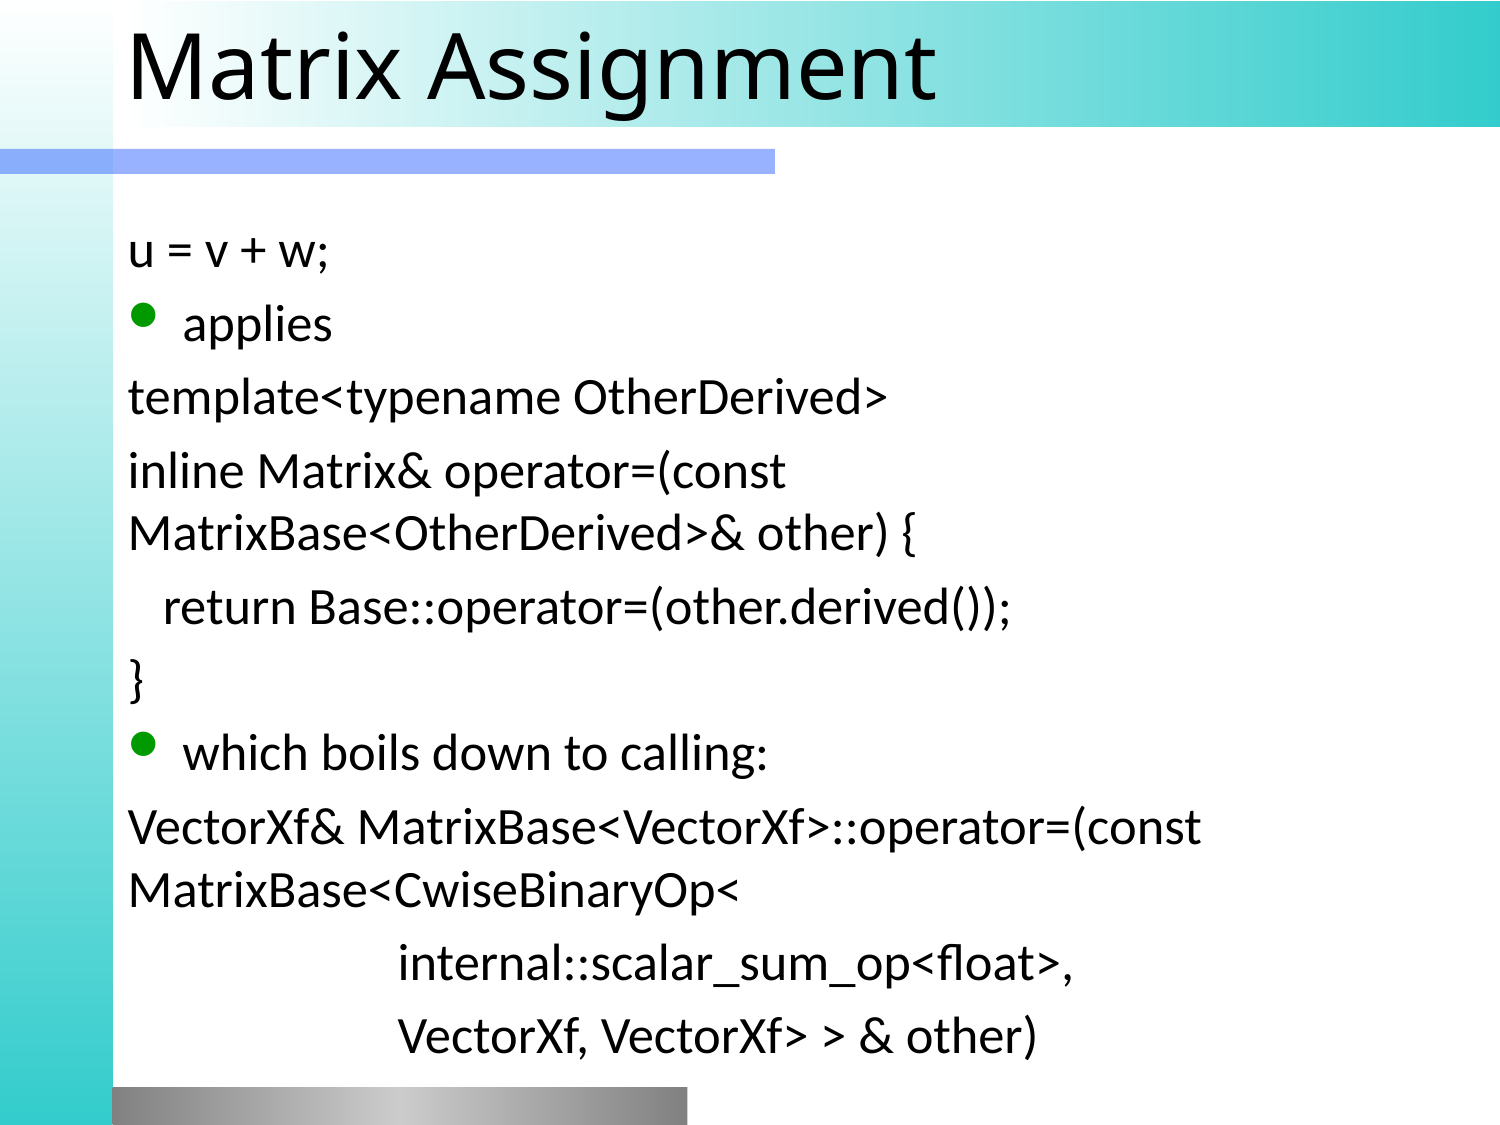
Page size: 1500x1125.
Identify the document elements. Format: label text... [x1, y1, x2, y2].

title Matrix Assignment [110, 0, 1500, 126]
list u = v + w; applies template<typename OtherDerived> inline Matrix& operator=(const MatrixBase<OtherDerived>& other) { return Base::operator=(other.derived()); } which boils down to calling: VectorXf& MatrixBase<VectorXf>::operator=(const MatrixBase<CwiseBinaryOp< internal::scalar_sum_op<float>, VectorXf, VectorXf> > & other) [112, 207, 1388, 1073]
